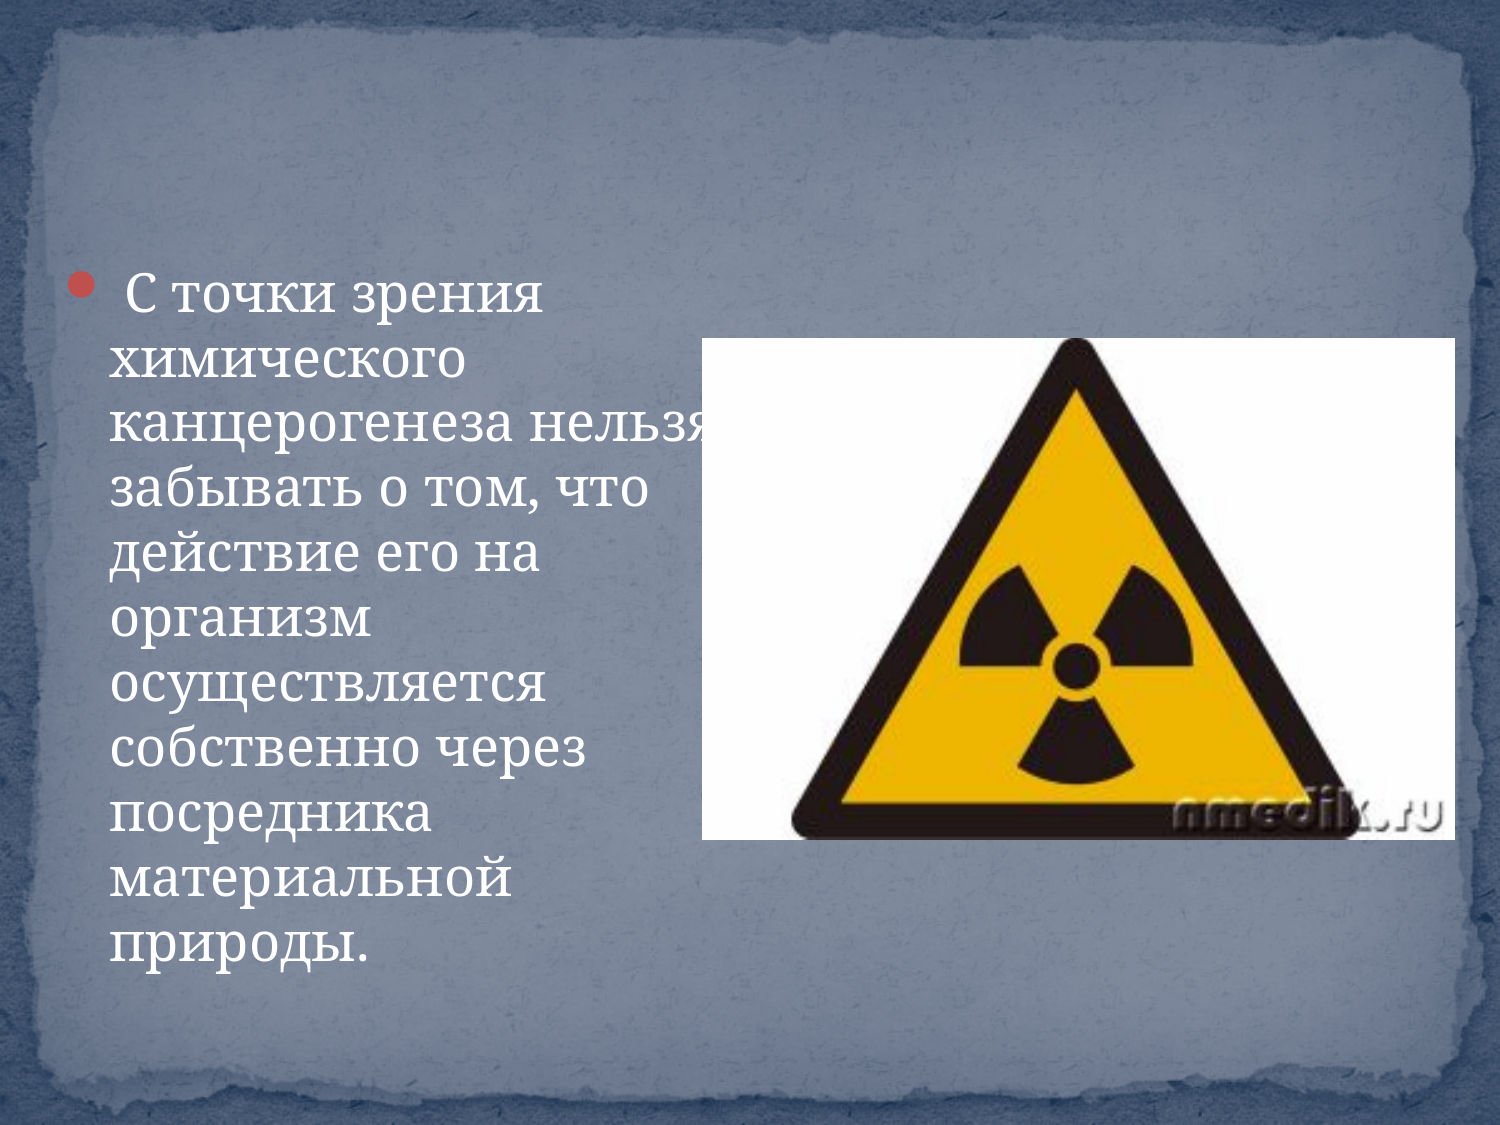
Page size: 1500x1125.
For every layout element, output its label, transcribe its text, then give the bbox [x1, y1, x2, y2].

picture [702, 338, 1456, 840]
list С точки зрения химического канцерогенеза нельзя забывать о том, что действие его на организм осуществляется собственно через посредника материальной природы. [49, 250, 786, 1001]
